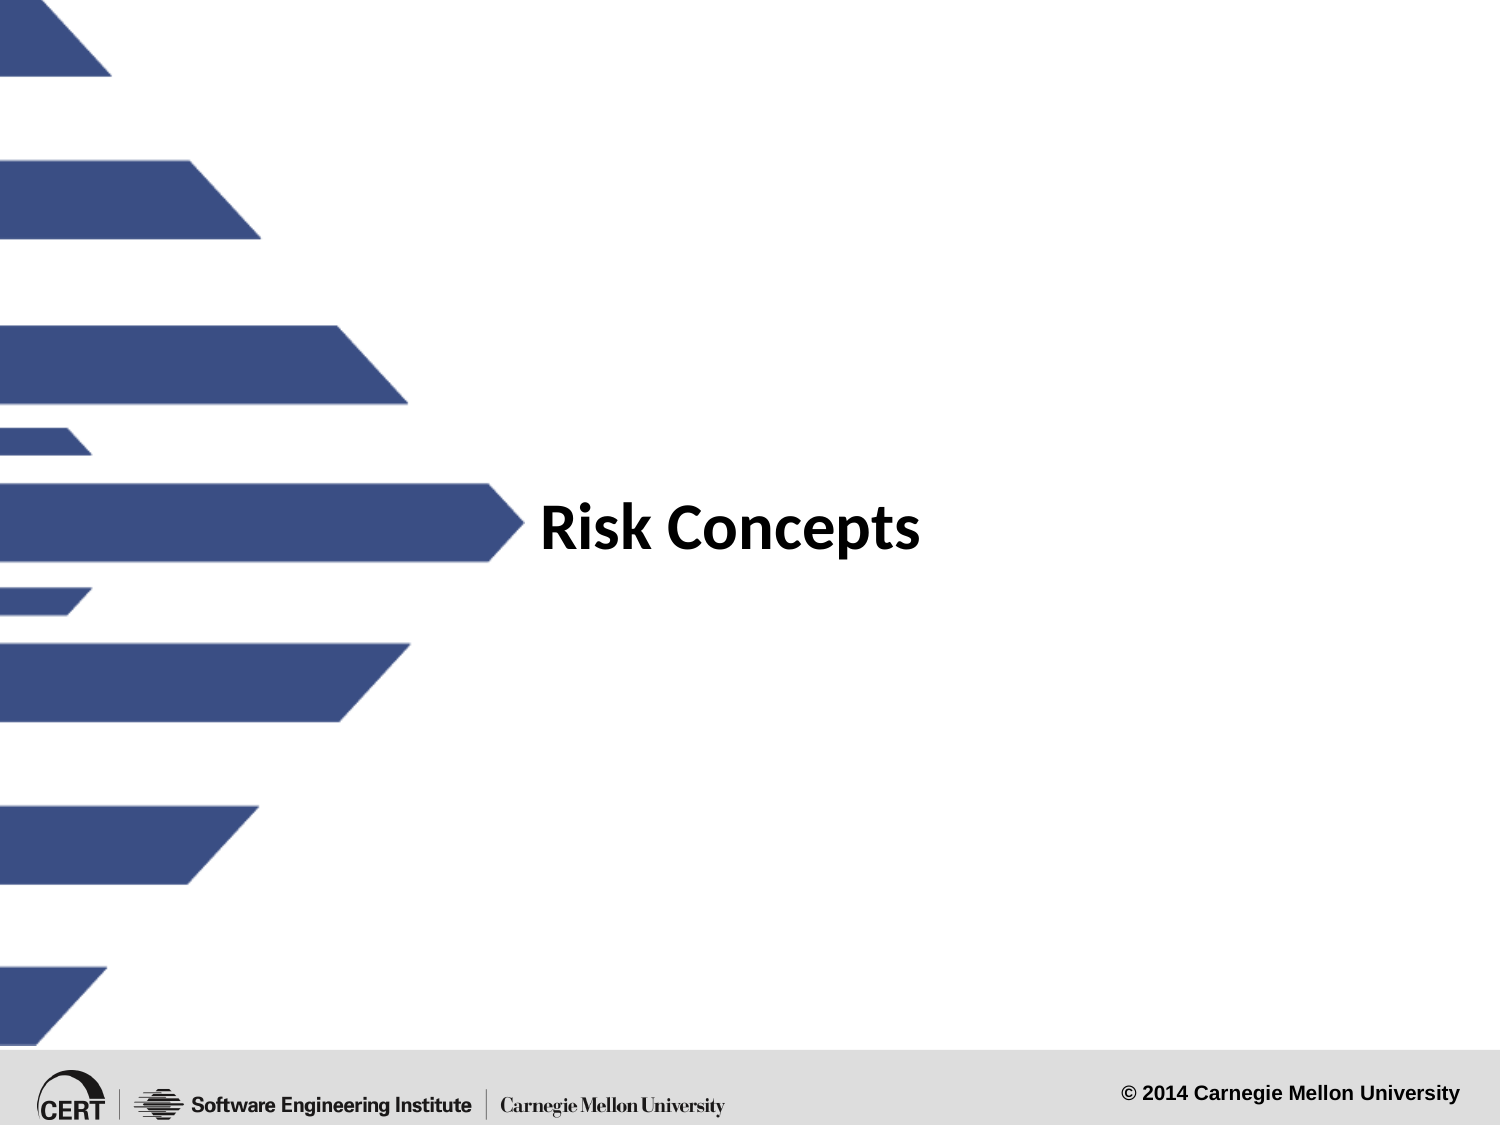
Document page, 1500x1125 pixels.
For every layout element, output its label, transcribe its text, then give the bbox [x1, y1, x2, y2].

picture [0, 0, 525, 1046]
title Risk Concepts [524, 474, 1426, 688]
picture [37, 1069, 725, 1122]
